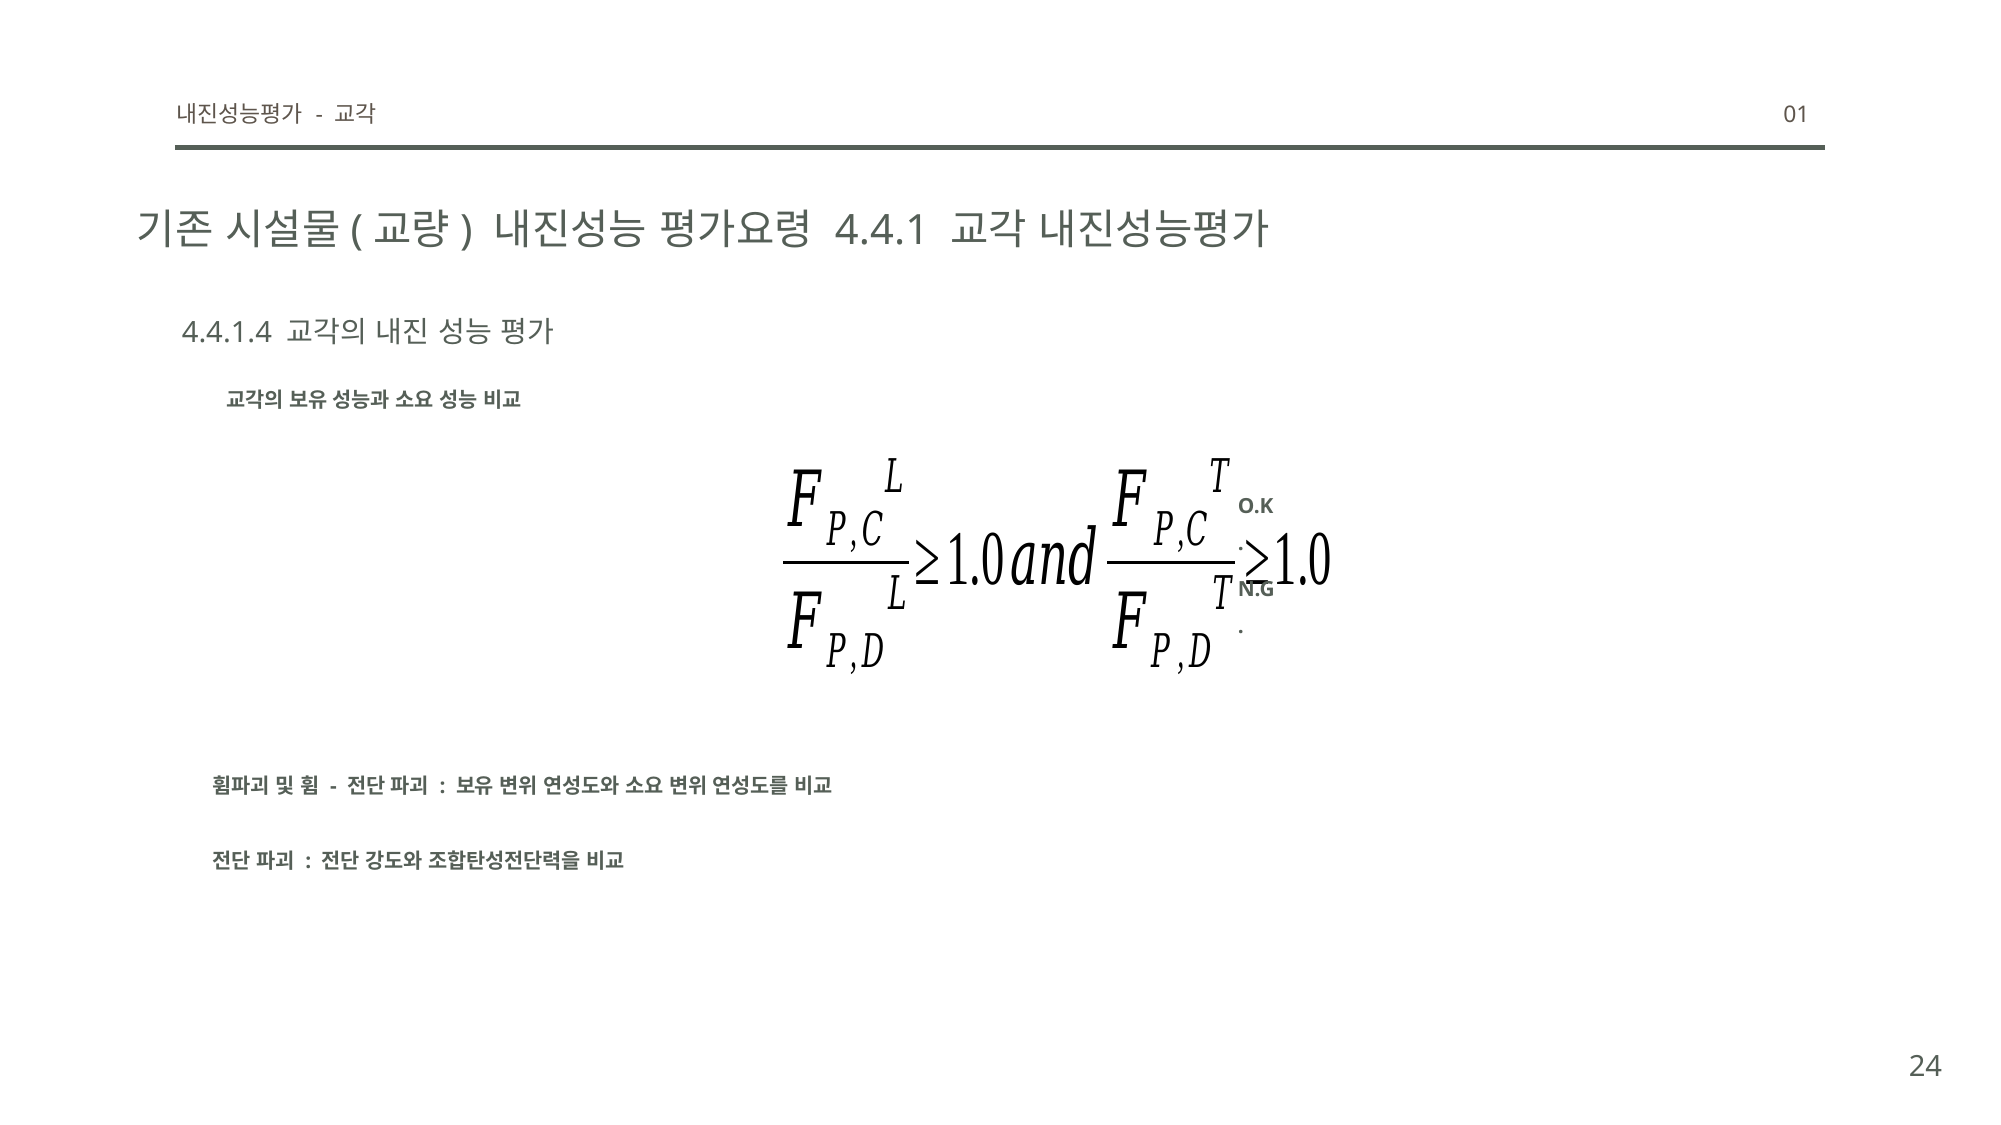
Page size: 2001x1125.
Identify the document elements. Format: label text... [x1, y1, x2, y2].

text_box 교각의 보유 성능과 소요 성능 비교 [211, 366, 1862, 419]
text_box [167, 91, 1825, 135]
text_box 기존 시설물(교량) 내진성능 평가요령 4.4.1 교각 내진성능평가 [121, 195, 1285, 260]
text_box O.K. [1223, 472, 1293, 555]
text_box 휨파괴 및 휨 - 전단 파괴 : 보유 변위 연성도와 소요 변위 연성도를 비교 전단 파괴 : 전단 강도와 조합탄성전단력을 비교 [198, 753, 1120, 881]
text_box N.G. [1223, 555, 1293, 646]
text_box 4.4.1.4 교각의 내진 성능 평가 [167, 288, 769, 357]
text_box 24 [1893, 1039, 1957, 1090]
